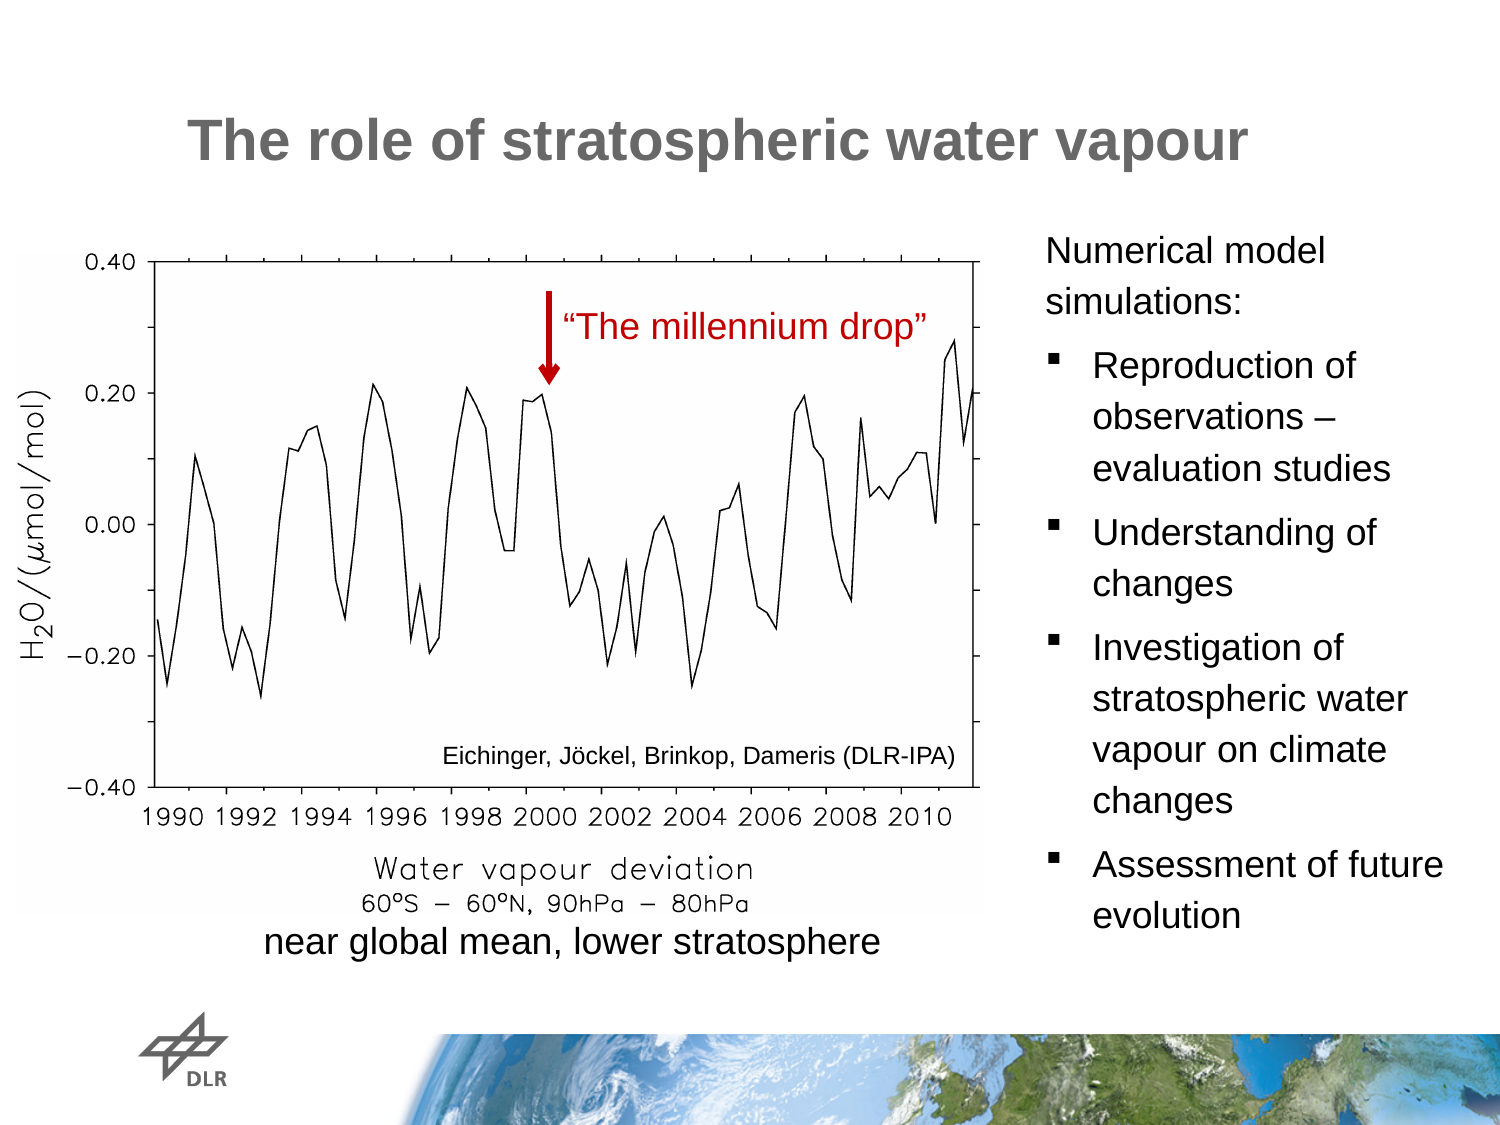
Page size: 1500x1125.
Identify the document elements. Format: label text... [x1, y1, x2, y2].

title The role of stratospheric water vapour [187, 101, 1392, 223]
text_box near global mean, lower stratosphere [263, 925, 882, 962]
picture [17, 251, 984, 918]
picture [0, 1007, 1500, 1125]
text_box Numerical model simulations: Reproduction of observations – evaluation studies Understanding of changes Investigation of stratospheric water vapour on climate changes Assessment of future evolution [1045, 219, 1447, 937]
